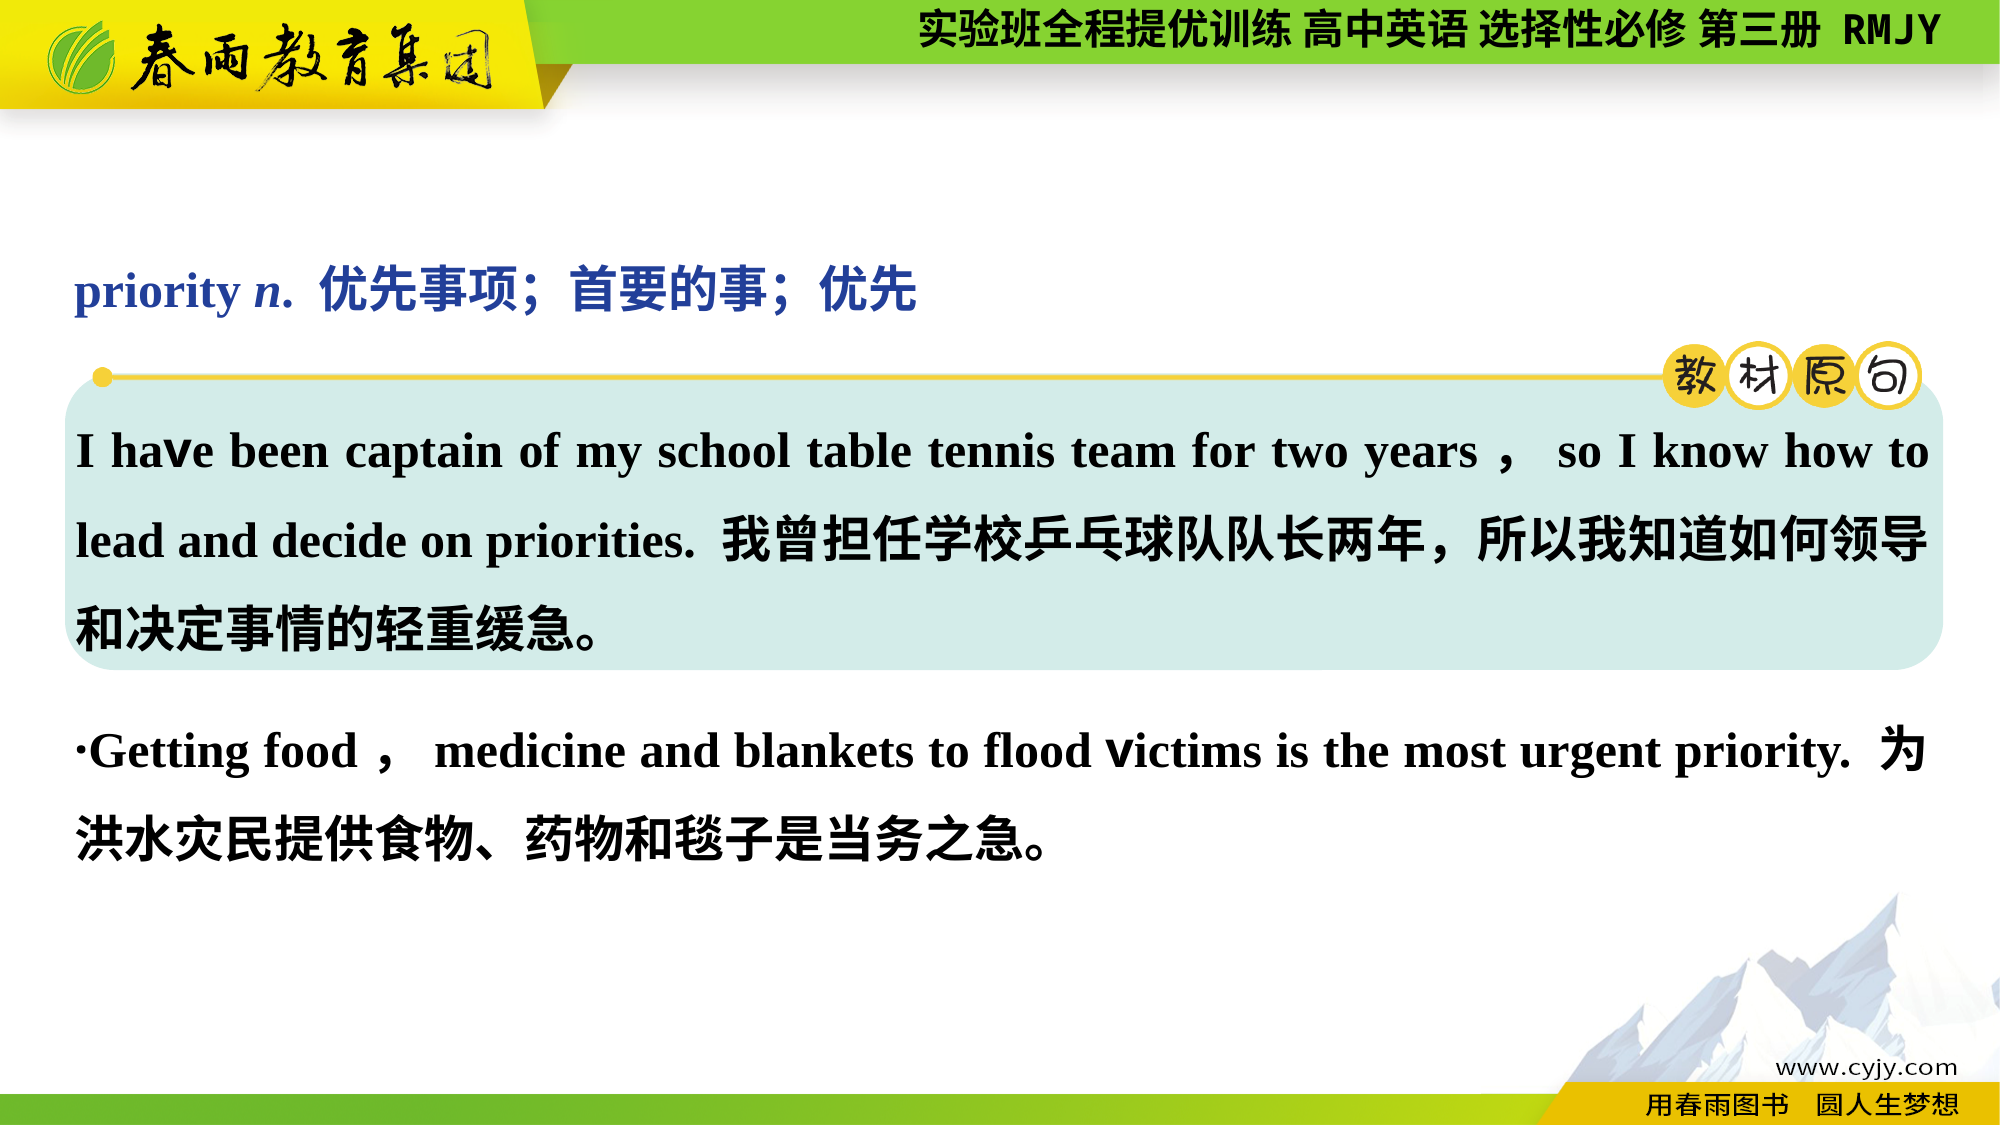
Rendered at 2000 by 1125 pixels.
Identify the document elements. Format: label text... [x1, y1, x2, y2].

picture [0, 0, 2000, 1125]
text_box ·Getting food，medicine and blankets to flood victims is the most urgent priority. 为洪水灾民提供食物、药物和毯子是当务之急。 [59, 679, 1944, 875]
text_box I have been captain of my school table tennis team for two years，so I know how to lead and decide on priorities. 我曾担任学校乒乓球队队长两年，所以我知道如何领导和决定事情的轻重缓急。 [60, 380, 1945, 666]
list priority n. 优先事项；首要的事；优先 [59, 219, 1944, 315]
text_box [94, 666, 1914, 671]
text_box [92, 340, 1923, 440]
